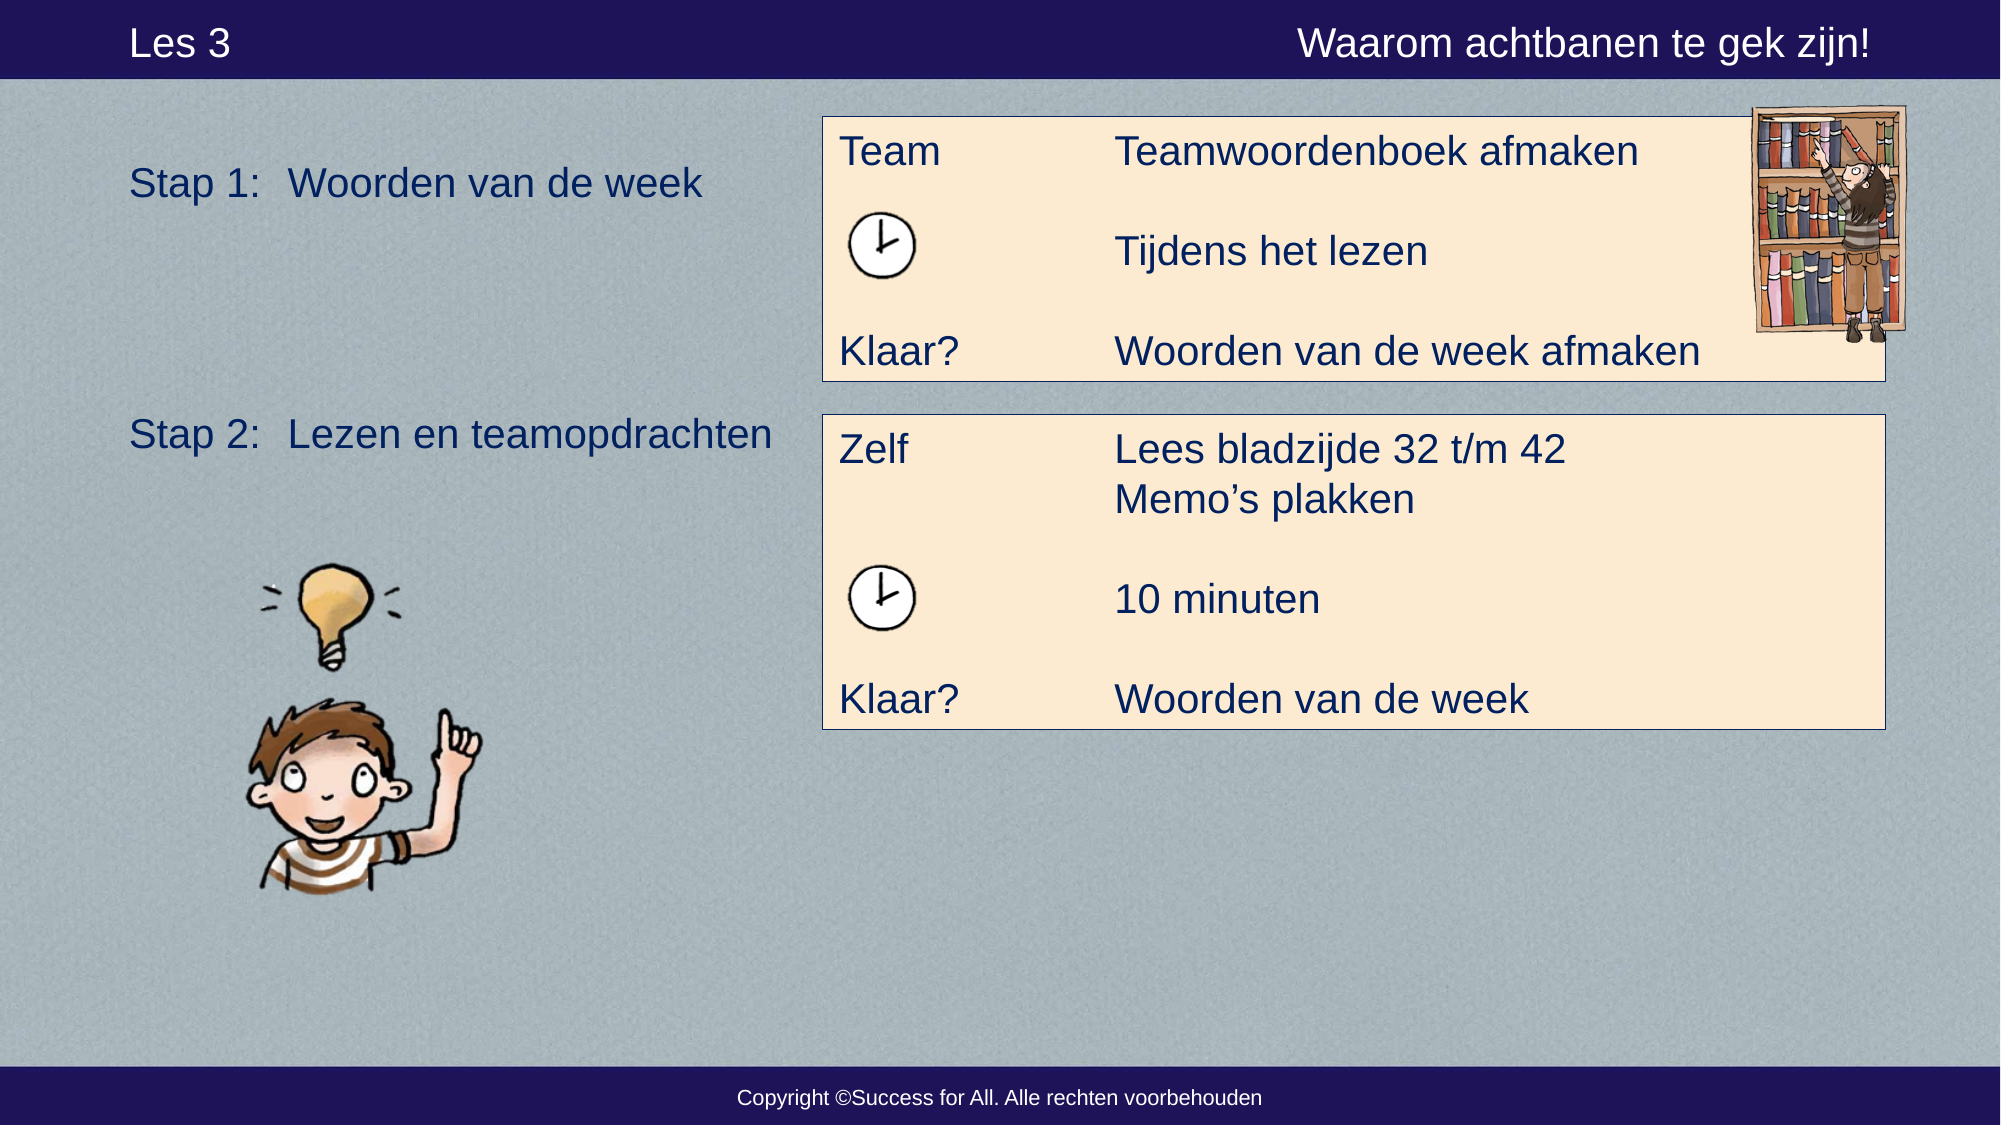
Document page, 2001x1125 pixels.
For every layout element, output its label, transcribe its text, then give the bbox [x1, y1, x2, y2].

text_box Les 3 [114, 8, 354, 73]
text_box Copyright ©Success for All. Alle rechten voorbehouden [0, 1076, 2000, 1125]
text_box Team Teamwoordenboek afmaken Tijdens het lezen Klaar? Woorden van de week afmaken [822, 116, 1886, 382]
text_box Stap 1: Woorden van de week Stap 2: Lezen en teamopdrachten [114, 148, 907, 514]
text_box Waarom achtbanen te gek zijn! [999, 8, 1886, 73]
text_box Zelf Lees bladzijde 32 t/m 42 Memo’s plakken 10 minuten Klaar? Woorden van de week [822, 414, 1886, 730]
picture [0, 0, 2001, 1125]
